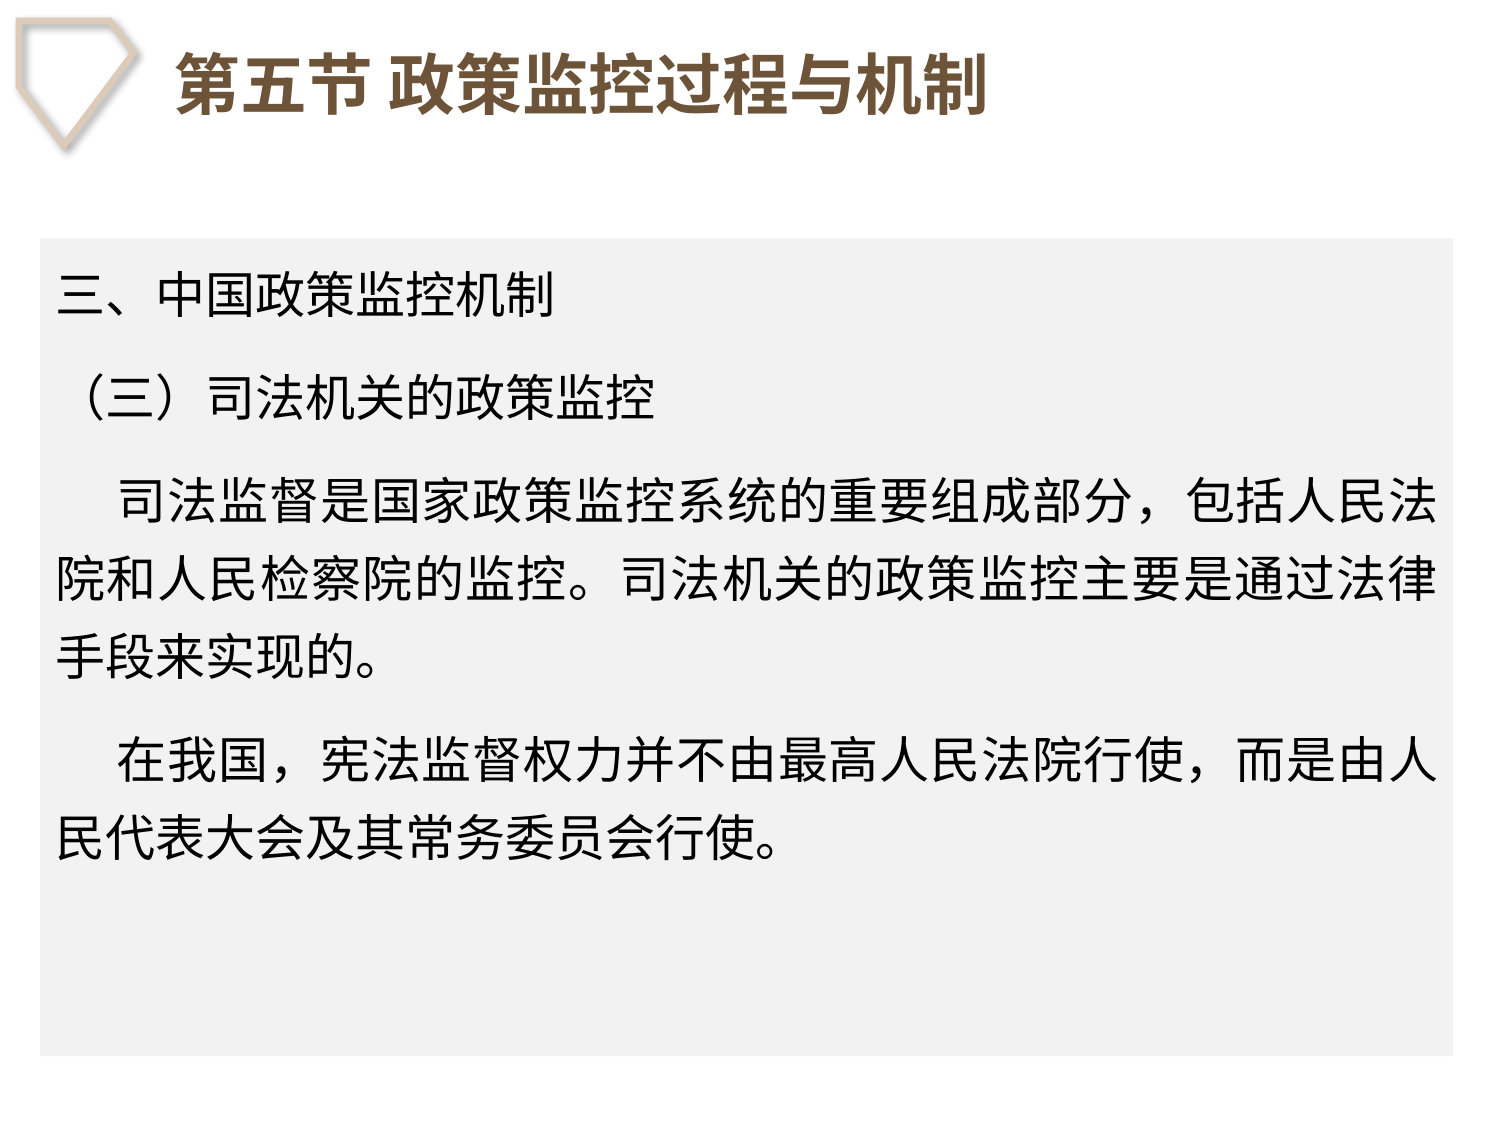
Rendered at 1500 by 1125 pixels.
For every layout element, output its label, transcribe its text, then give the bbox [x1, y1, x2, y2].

title 第五节 政策监控过程与机制 [158, 18, 1456, 159]
list 三、中国政策监控机制 （三）司法机关的政策监控 司法监督是国家政策监控系统的重要组成部分，包括人民法院和人民检察院的监控。司法机关的政策监控主要是通过法律手段来实现的。 在我国，宪法监督权力并不由最高人民法院行使，而是由人民代表大会及其常务委员会行使。 [40, 238, 1454, 1057]
